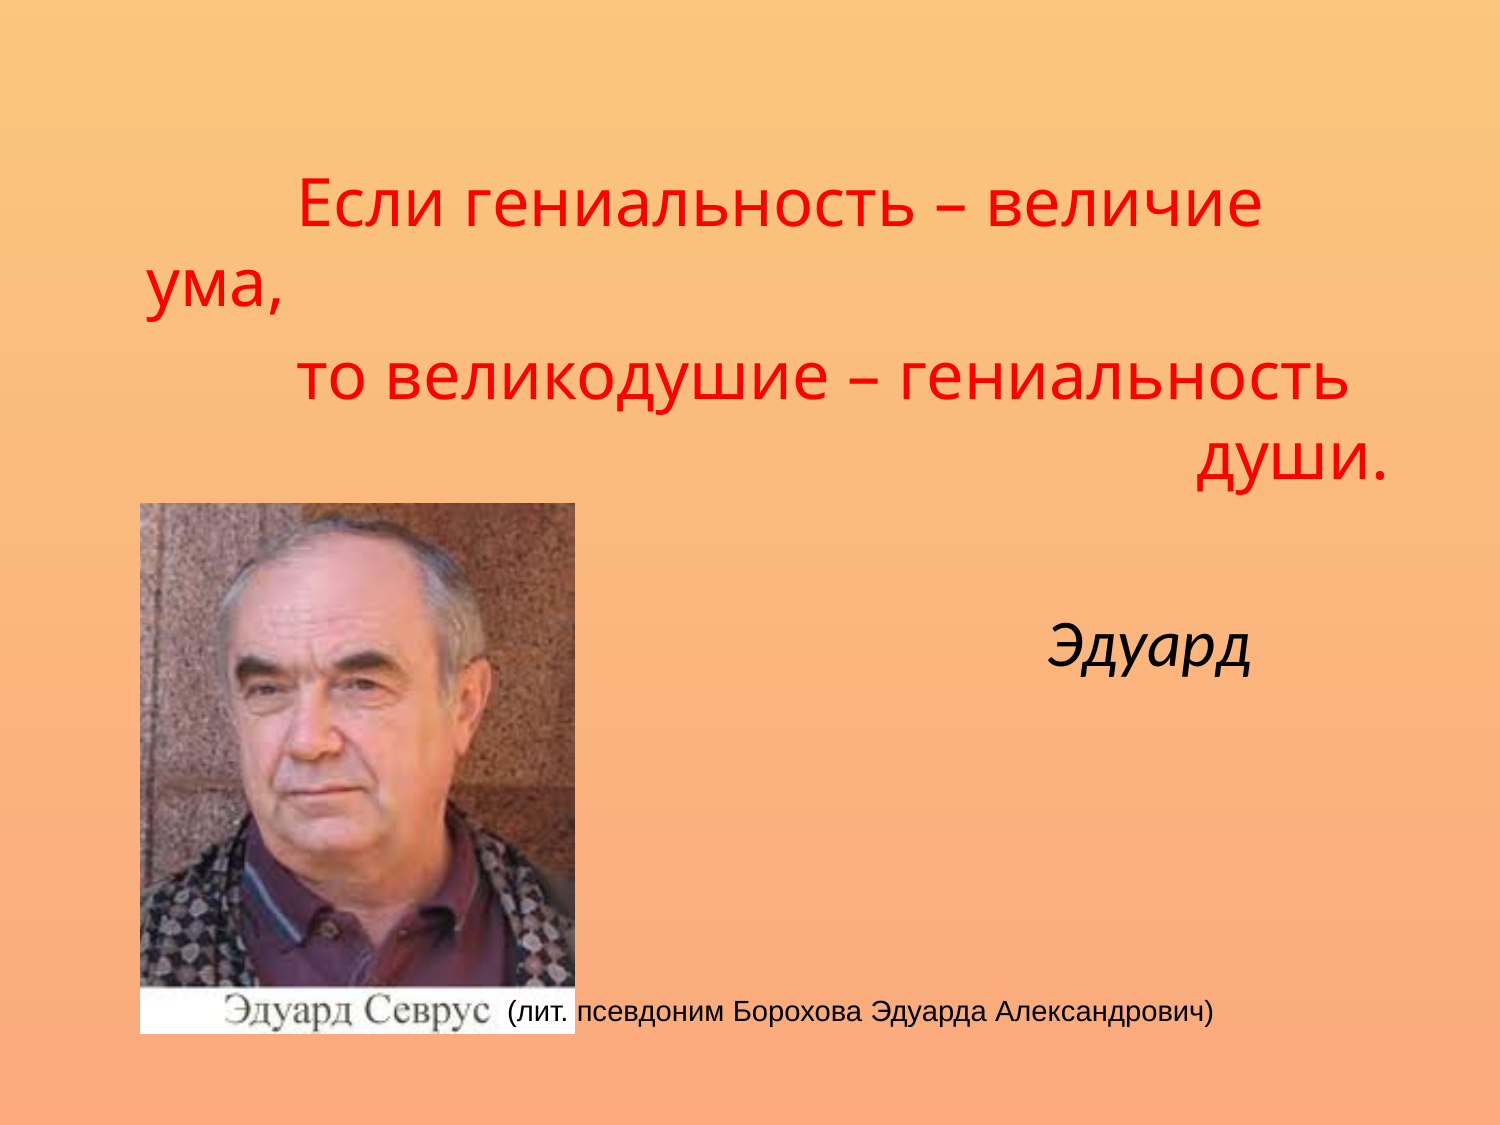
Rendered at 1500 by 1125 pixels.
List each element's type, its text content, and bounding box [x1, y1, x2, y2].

text_box (лит. псевдоним Борохова Эдуарда Александрович) [578, 984, 1348, 1035]
picture [140, 503, 575, 1034]
list Если гениальность – величие ума, то великодушие – гениальность души. Эдуард Севрус [75, 152, 1425, 1005]
